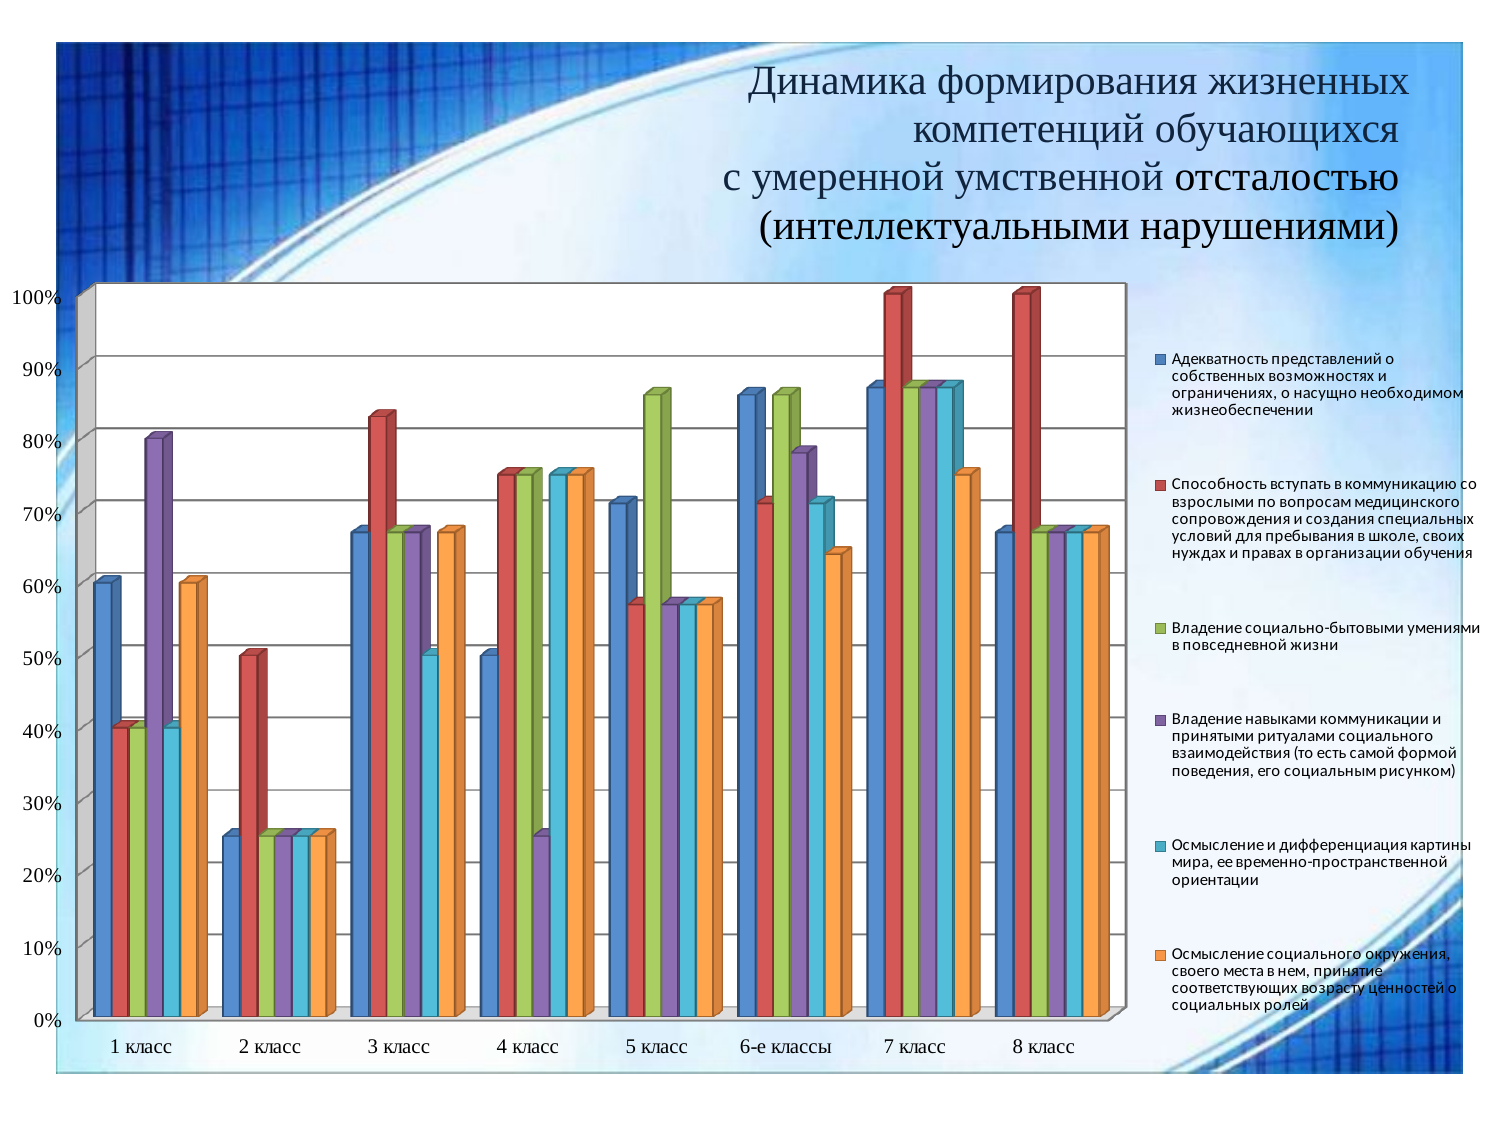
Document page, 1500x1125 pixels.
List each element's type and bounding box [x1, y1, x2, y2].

picture [56, 42, 1463, 266]
chart [0, 266, 1500, 1125]
